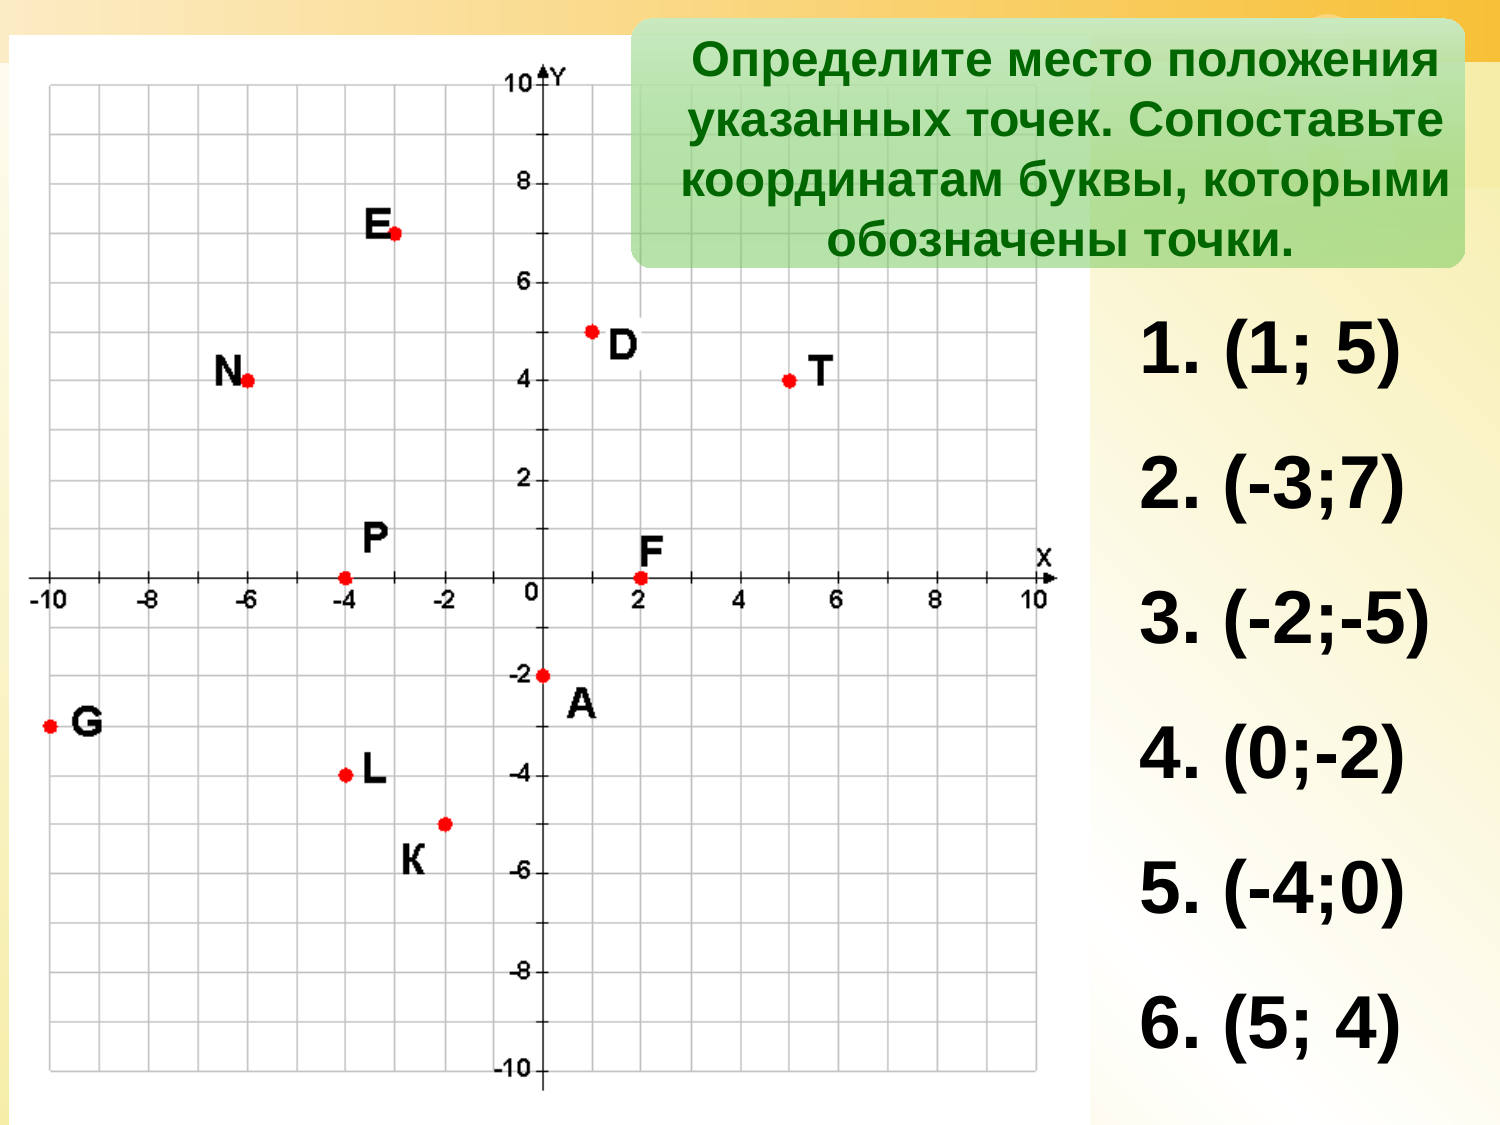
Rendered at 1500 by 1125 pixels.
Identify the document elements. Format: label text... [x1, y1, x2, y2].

picture [9, 34, 1091, 1125]
text_box 1. (1; 5) 2. (-3;7) 3. (-2;-5) 4. (0;-2) 5. (-4;0) 6. (5; 4) [1124, 268, 1500, 1071]
picture [1265, 12, 1441, 18]
text_box Определите место положения указанных точек. Сопоставьте координатам буквы, которыми обозначены точки. [631, 18, 1500, 268]
